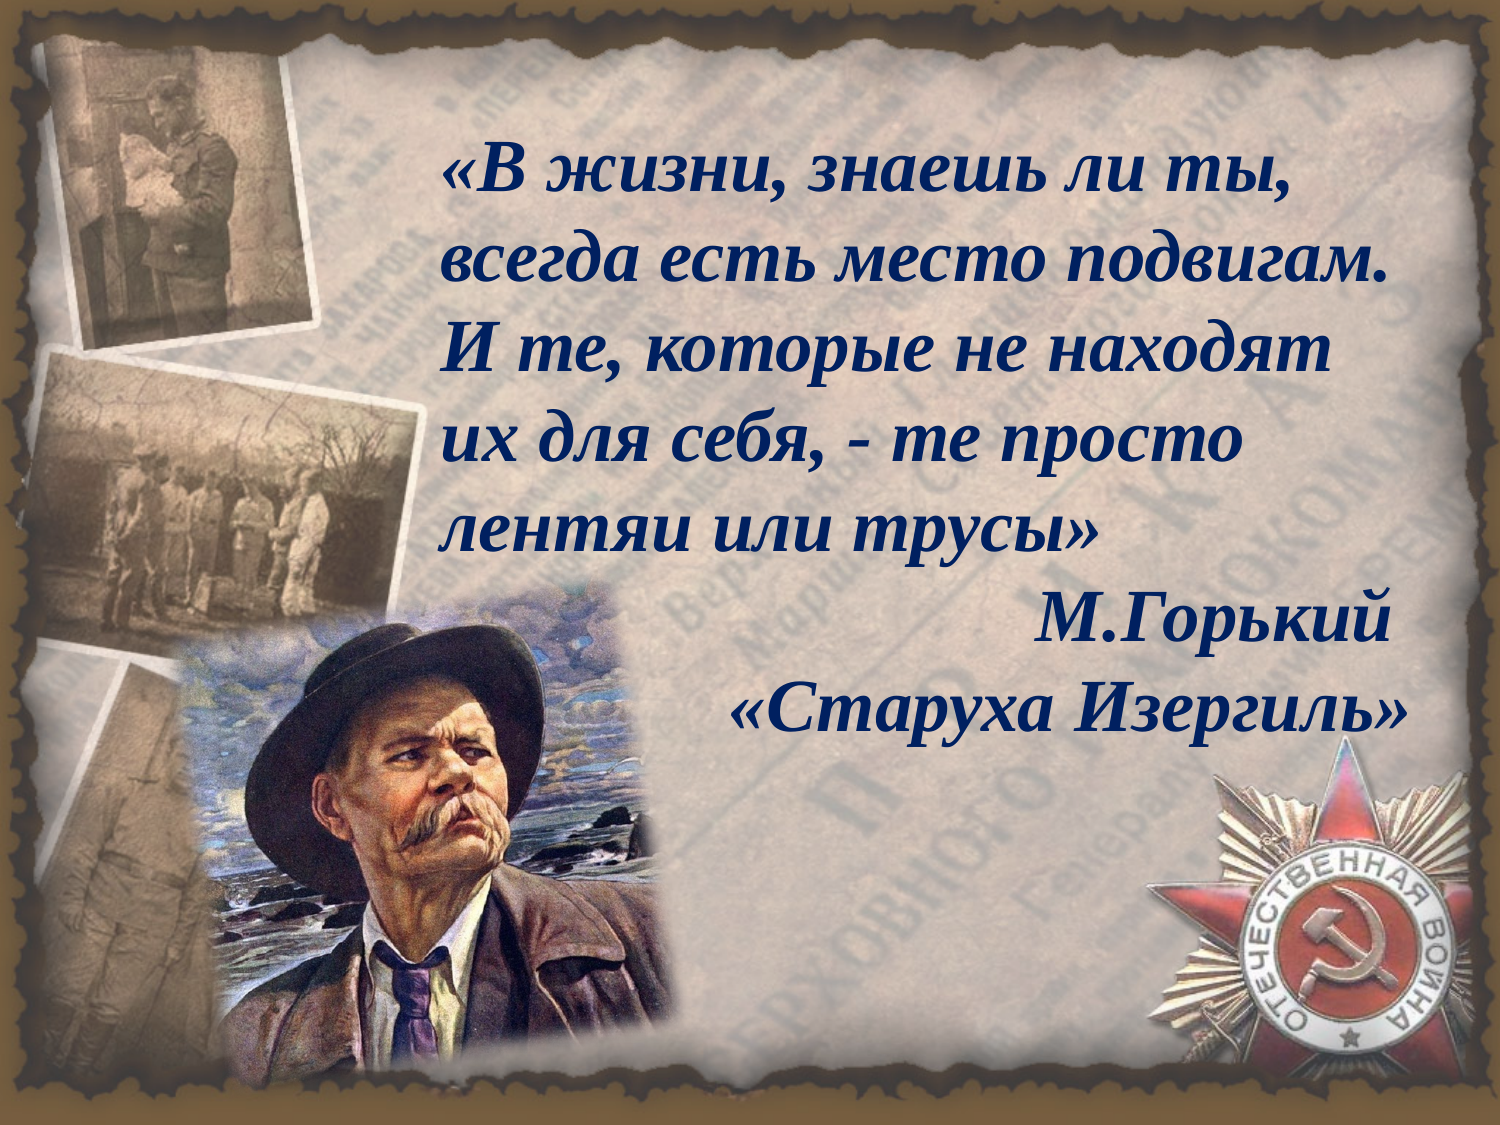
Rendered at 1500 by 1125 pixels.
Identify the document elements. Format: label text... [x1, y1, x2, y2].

picture [177, 590, 669, 1078]
text_box «В жизни, знаешь ли ты, всегда есть место подвигам. И те, которые не находят их для себя, - те просто лентяи или трусы» М.Горький «Старуха Изергиль» [425, 109, 1427, 755]
